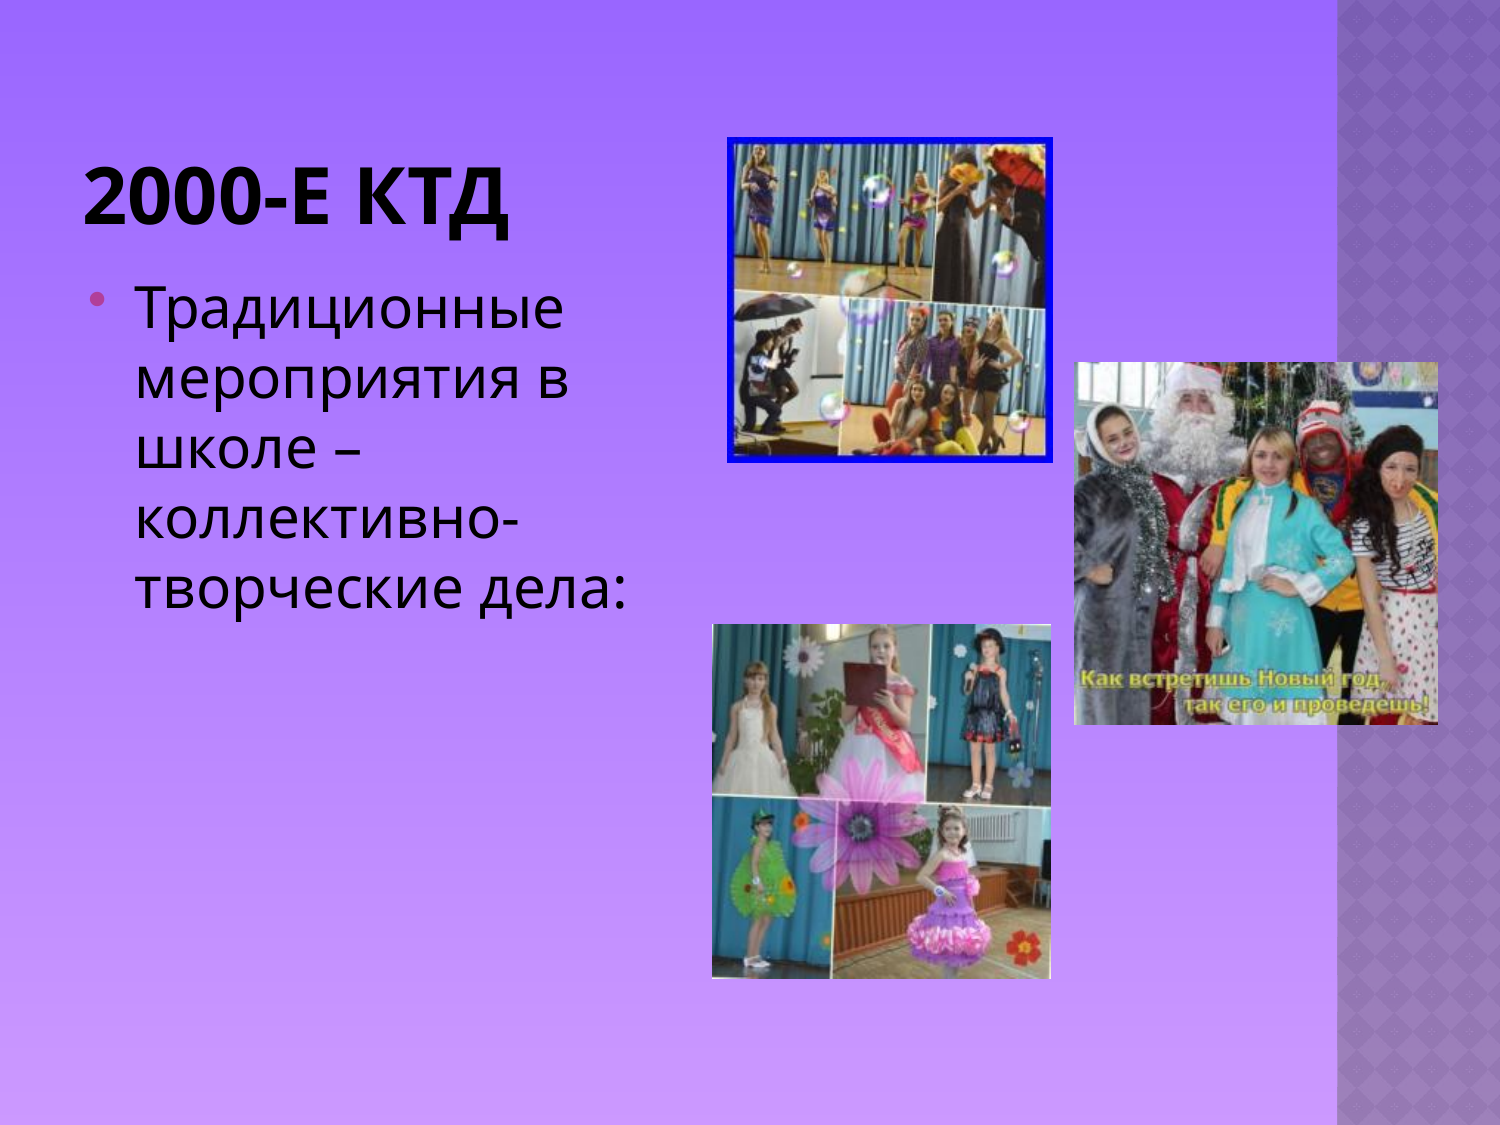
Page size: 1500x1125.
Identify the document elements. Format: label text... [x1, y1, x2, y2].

list Традиционные мероприятия в школе – коллективно-творческие дела: [74, 262, 653, 1006]
picture [1074, 361, 1438, 726]
title 2000-е КТД [75, 52, 1263, 240]
picture [711, 624, 1052, 979]
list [726, 137, 1053, 463]
